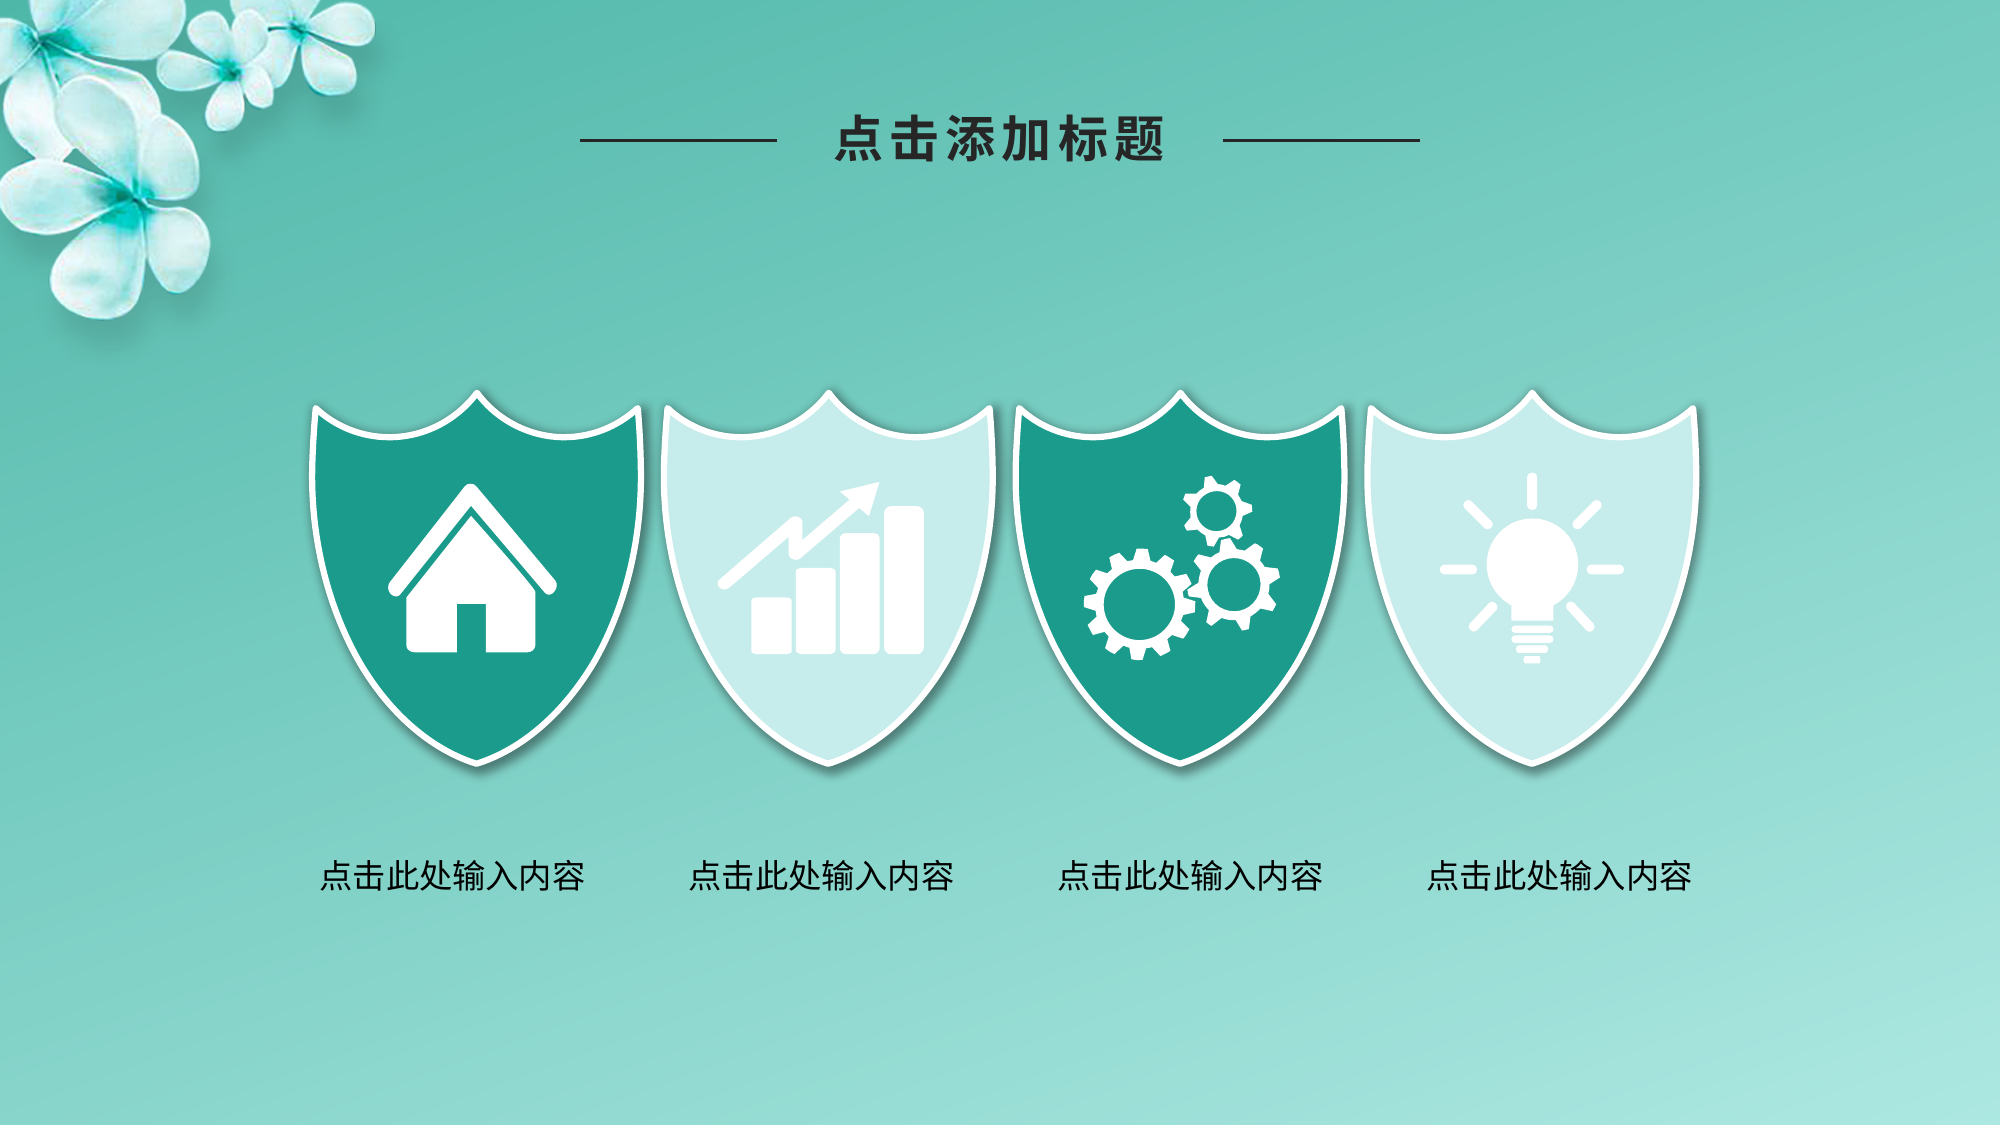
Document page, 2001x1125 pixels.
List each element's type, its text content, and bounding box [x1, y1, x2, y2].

text_box [1015, 392, 1345, 764]
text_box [387, 483, 558, 653]
text_box [312, 392, 641, 764]
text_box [716, 481, 924, 655]
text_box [1083, 475, 1281, 661]
text_box 点击此处输入内容 [1412, 840, 1784, 903]
picture [0, 0, 404, 372]
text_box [580, 100, 1420, 177]
text_box 点击此处输入内容 [673, 840, 1042, 903]
text_box [1367, 392, 1697, 764]
text_box 点击此处输入内容 [1042, 840, 1412, 903]
text_box [663, 392, 993, 764]
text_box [1439, 472, 1625, 664]
text_box 点击此处输入内容 [304, 840, 673, 903]
